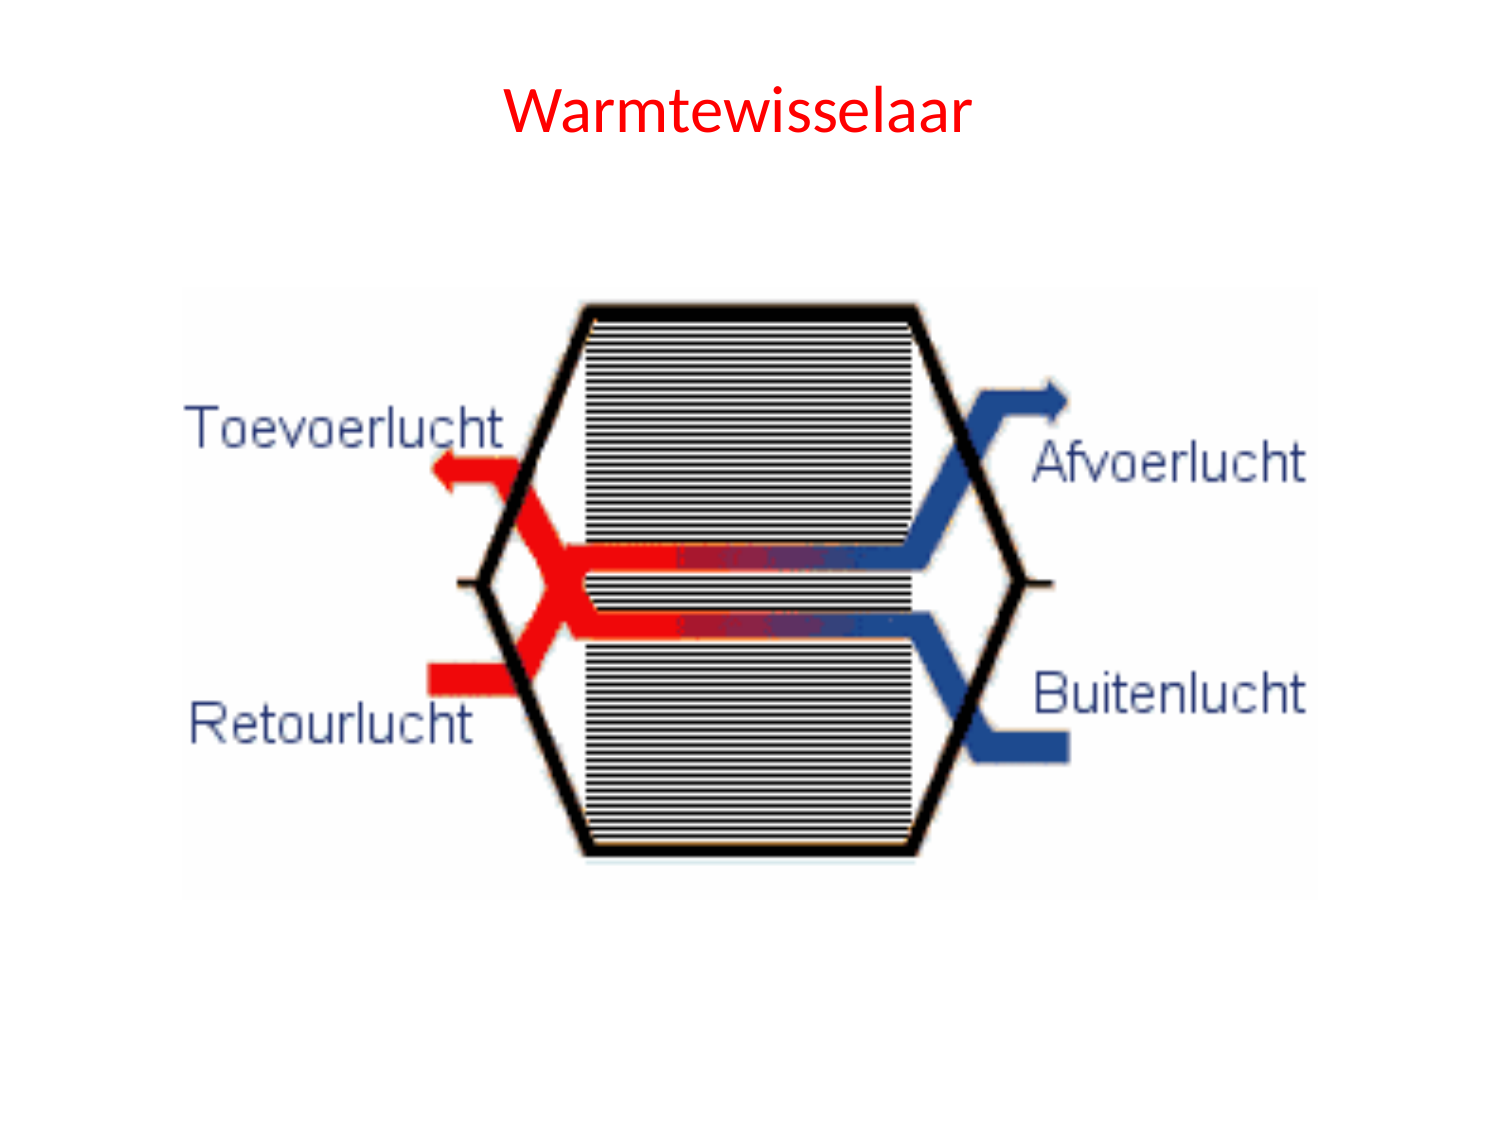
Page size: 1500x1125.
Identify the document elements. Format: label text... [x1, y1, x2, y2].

picture [182, 287, 1318, 900]
text_box Warmtewisselaar [488, 58, 990, 154]
